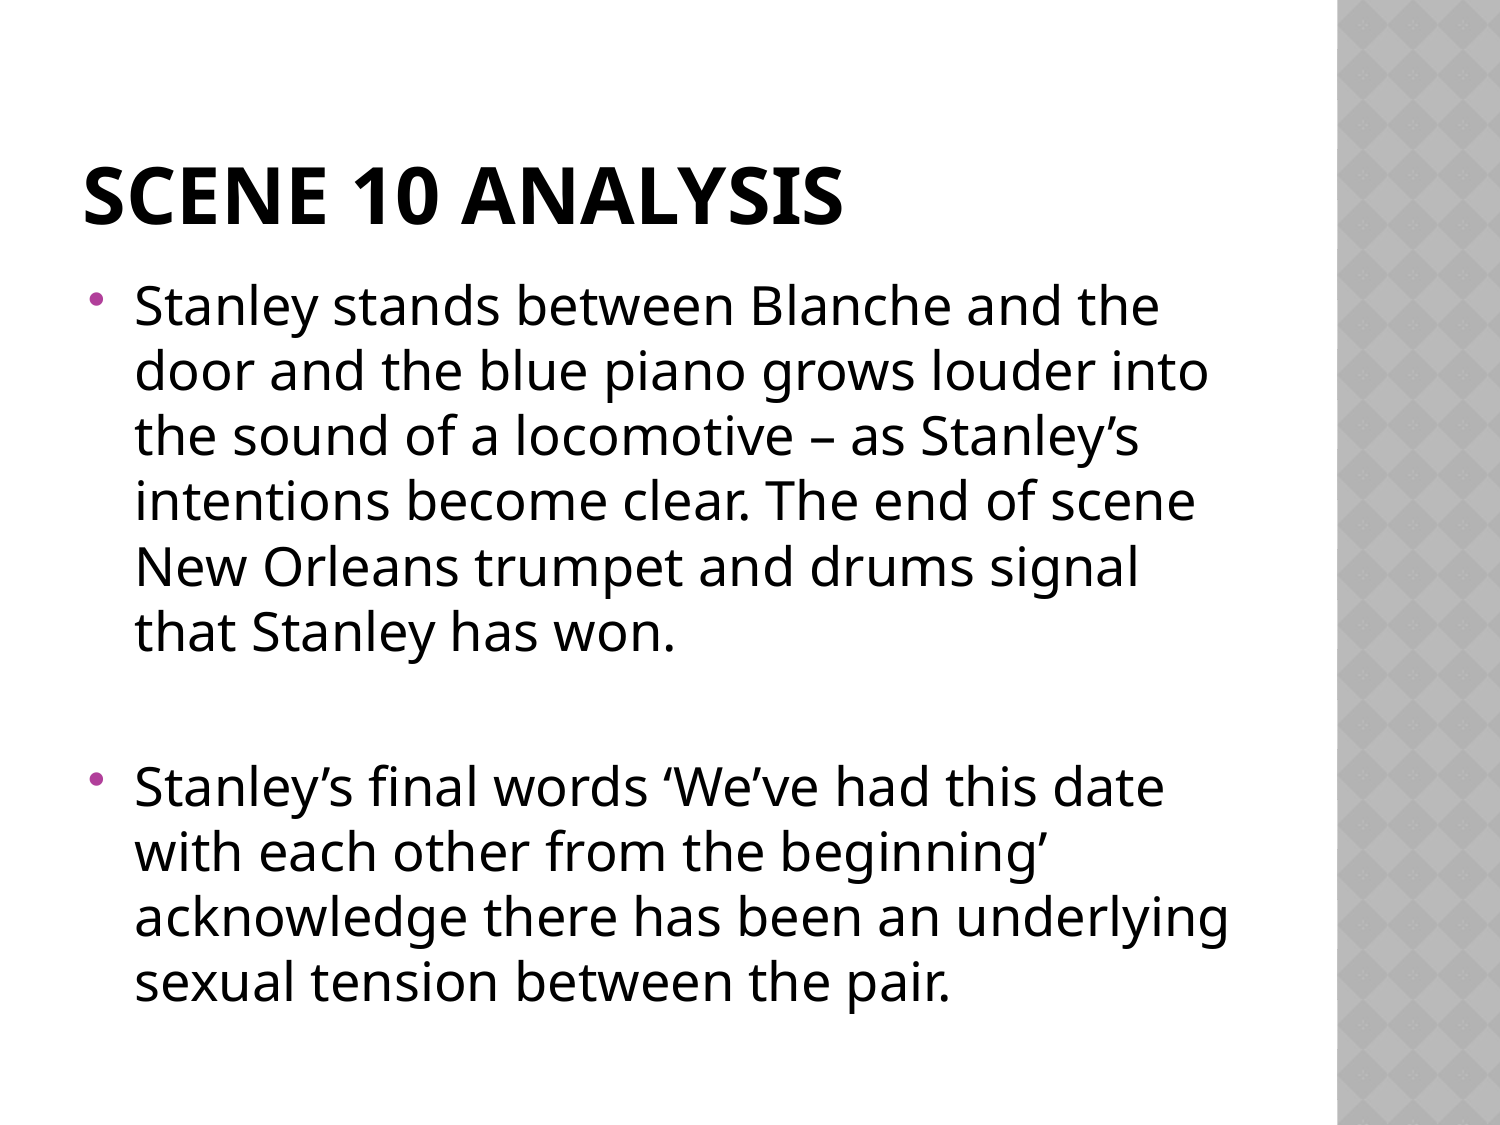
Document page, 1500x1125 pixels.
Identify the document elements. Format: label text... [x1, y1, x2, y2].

list Stanley stands between Blanche and the door and the blue piano grows louder into the sound of a locomotive – as Stanley’s intentions become clear. The end of scene New Orleans trumpet and drums signal that Stanley has won. Stanley’s final words ‘We’ve had this date with each other from the beginning’ acknowledge there has been an underlying sexual tension between the pair. [75, 264, 1263, 1059]
title SCENE 10 ANALYSIS [75, 52, 1263, 240]
